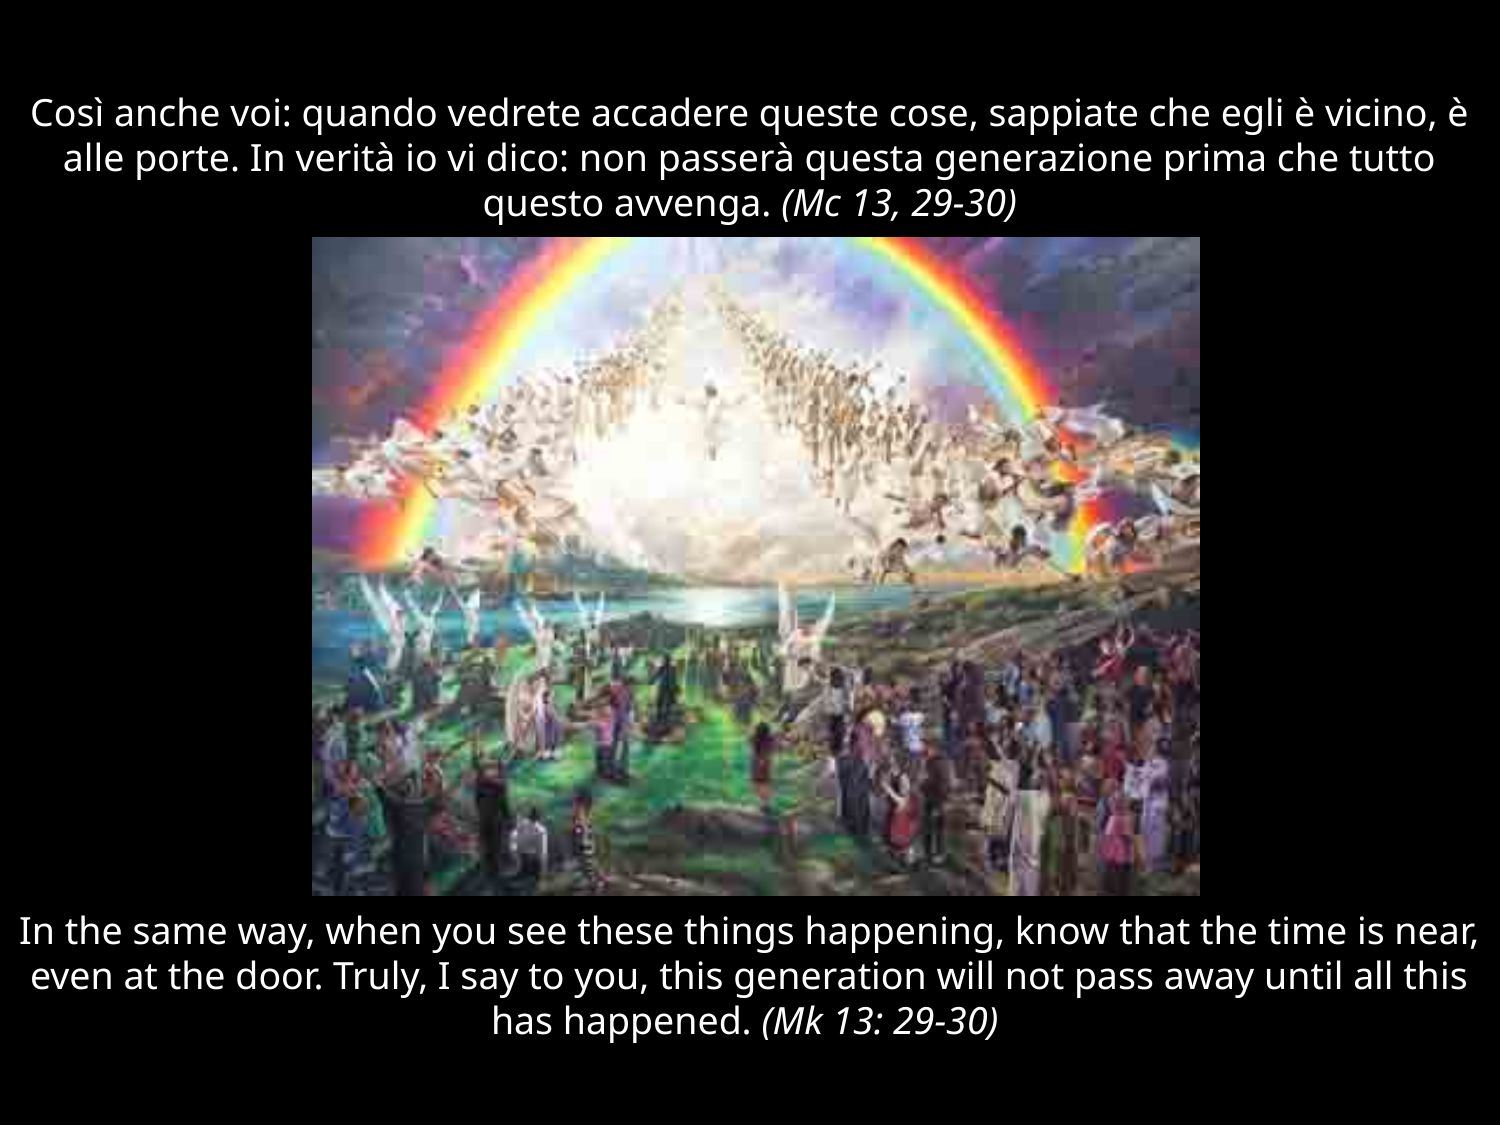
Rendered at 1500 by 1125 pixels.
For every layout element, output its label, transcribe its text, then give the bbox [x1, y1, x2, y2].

text_box In the same way, when you see these things happening, know that the time is near, even at the door. Truly, I say to you, this generation will not pass away until all this has happened. (Mk 13: 29-30) [0, 899, 1500, 1050]
picture [312, 237, 1200, 897]
title Così anche voi: quando vedrete accadere queste cose, sappiate che egli è vicino, è alle porte. In verità io vi dico: non passerà questa generazione prima che tutto questo avvenga. (Mc 13, 29-30) [0, 62, 1500, 250]
